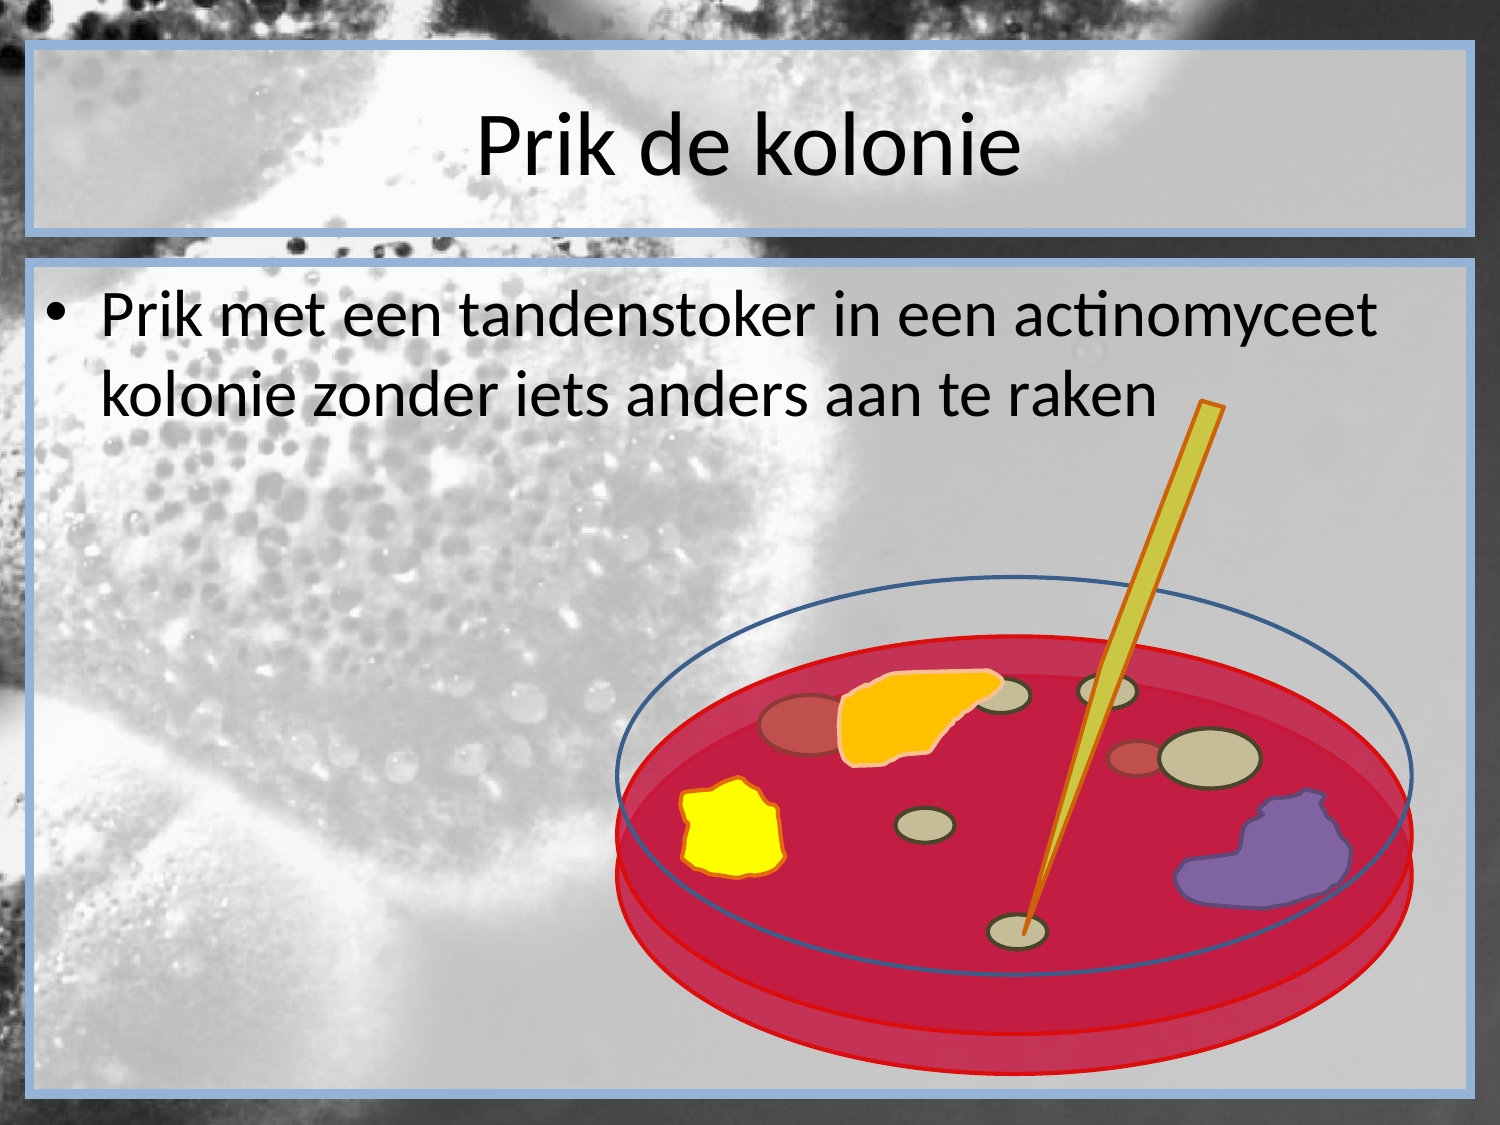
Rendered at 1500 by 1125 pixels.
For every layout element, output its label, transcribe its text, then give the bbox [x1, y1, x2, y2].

list Prik met een tandenstoker in een actinomyceet kolonie zonder iets anders aan te raken [25, 258, 1475, 1099]
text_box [616, 389, 1412, 1075]
title Prik de kolonie [25, 40, 1475, 237]
